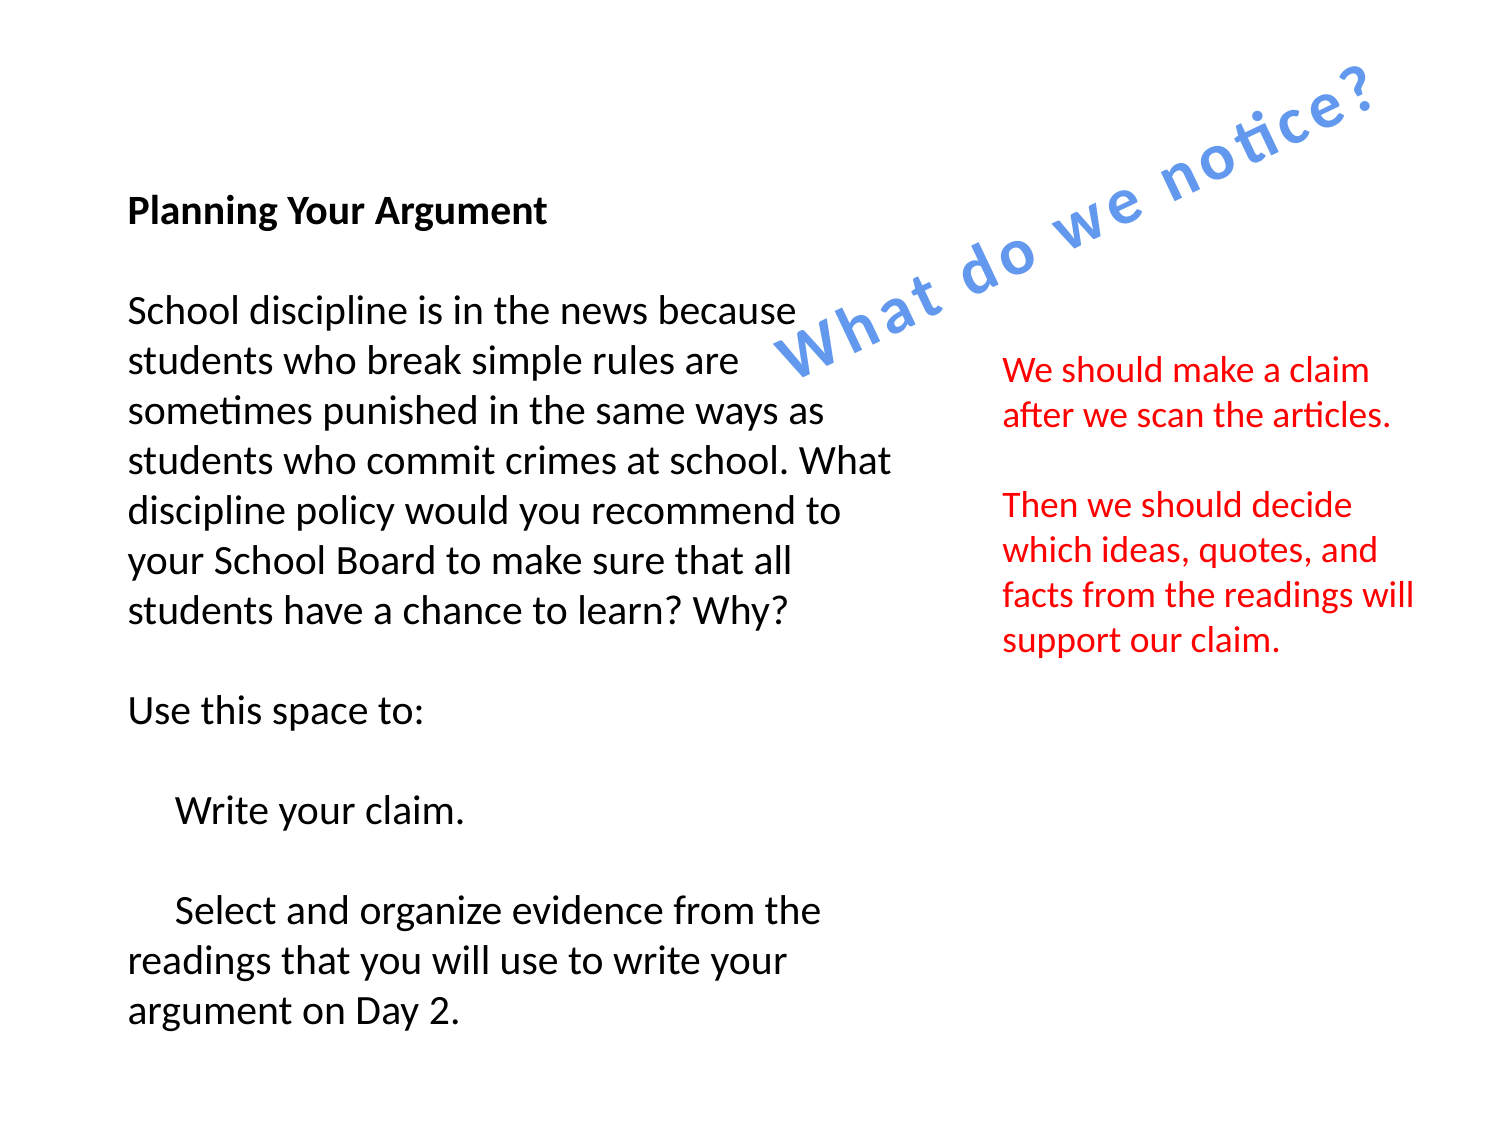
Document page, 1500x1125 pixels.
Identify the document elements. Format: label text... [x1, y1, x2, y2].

text_box We should make a claim after we scan the articles. Then we should decide which ideas, quotes, and facts from the readings will support our claim. [987, 337, 1449, 668]
title Planning Your Argument School discipline is in the news because students who break simple rules are sometimes punished in the same ways as students who commit crimes at school. What discipline policy would you recommend to your School Board to make sure that all students have a chance to learn? Why? Use this space to: Write your claim. Select and organize evidence from the readings that you will use to write your argument on Day 2. [112, 512, 913, 754]
text_box What do we notice? [746, 29, 1406, 409]
